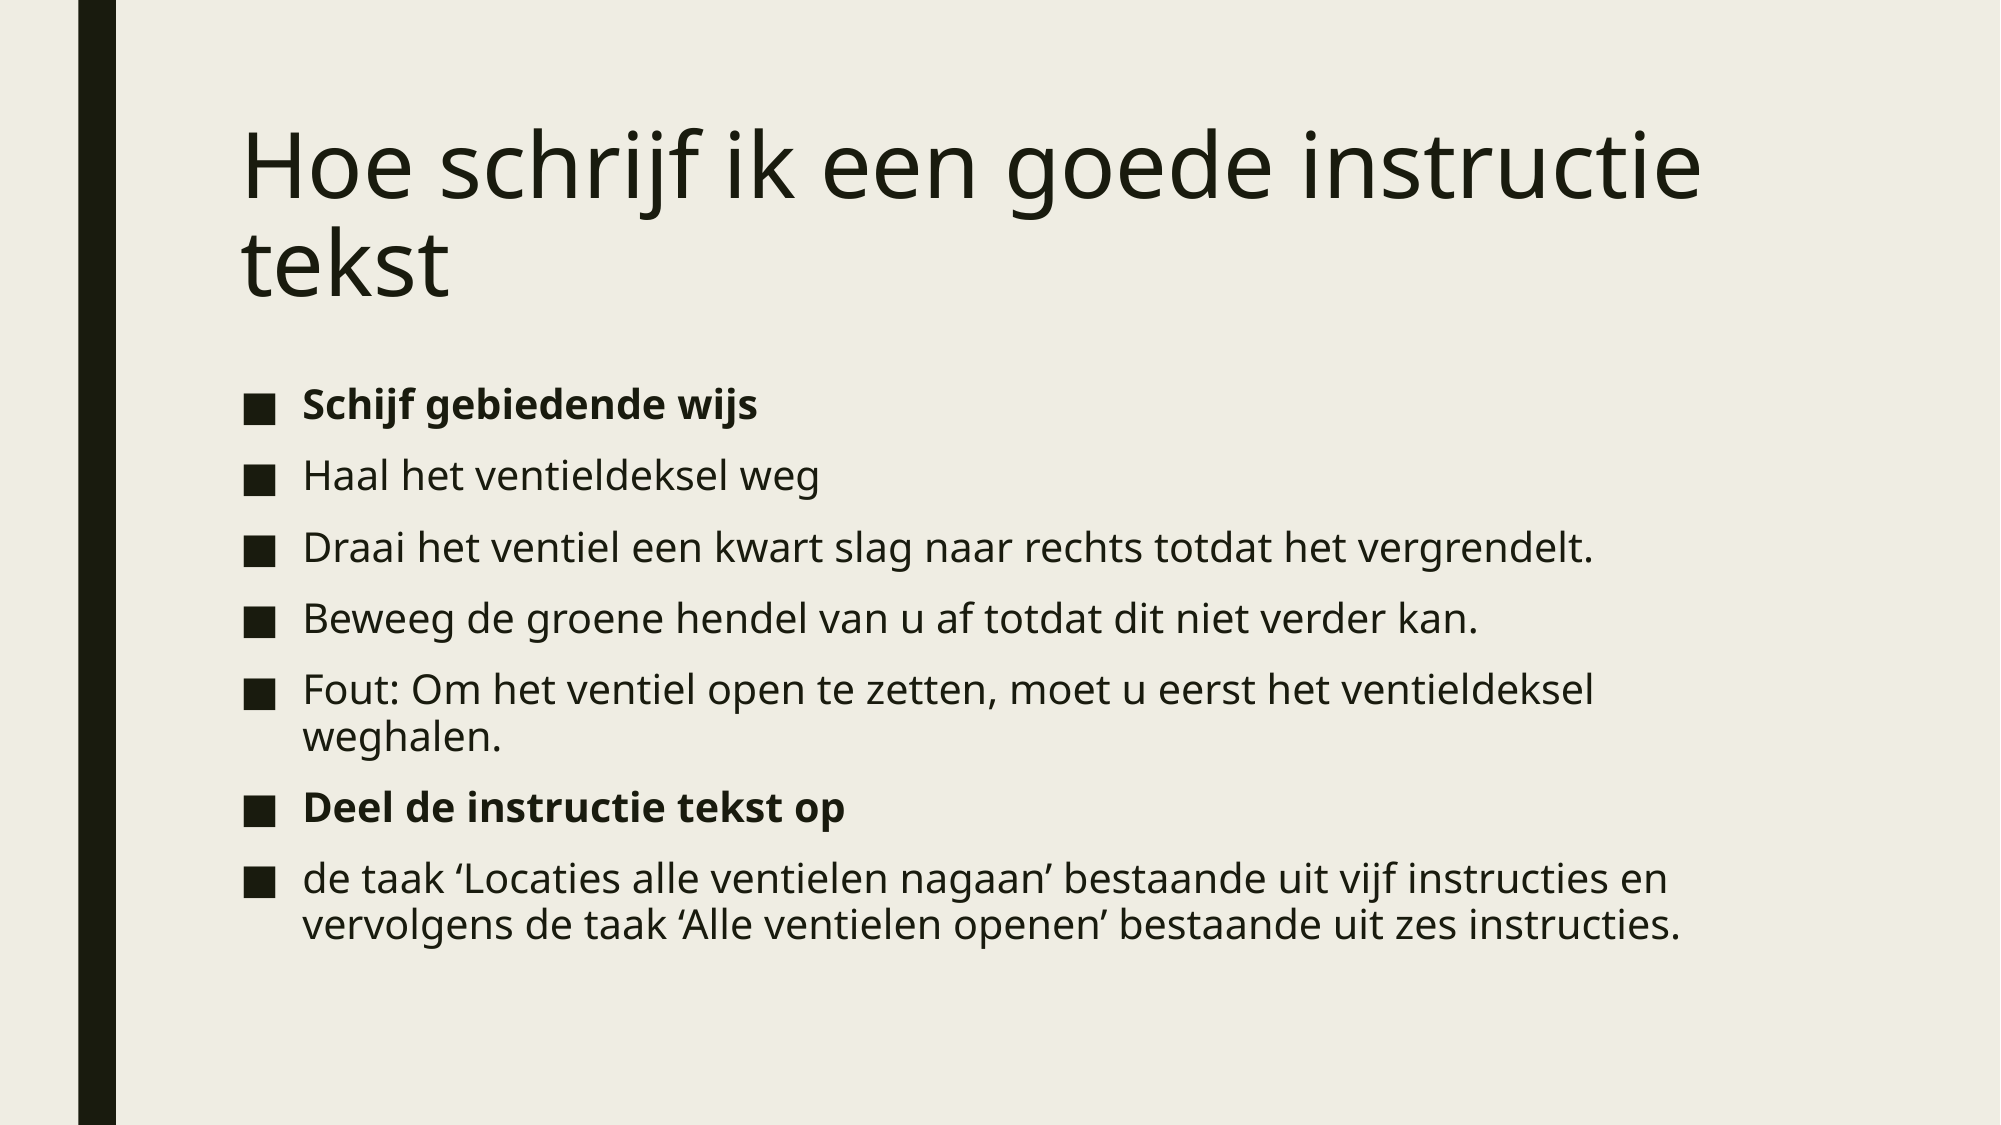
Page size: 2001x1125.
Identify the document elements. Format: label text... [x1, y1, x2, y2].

list Schijf gebiedende wijs Haal het ventieldeksel weg Draai het ventiel een kwart slag naar rechts totdat het vergrendelt. Beweeg de groene hendel van u af totdat dit niet verder kan. Fout: Om het ventiel open te zetten, moet u eerst het ventieldeksel weghalen. Deel de instructie tekst op de taak ‘Locaties alle ventielen nagaan’ bestaande uit vijf instructies en vervolgens de taak ‘Alle ventielen openen’ bestaande uit zes instructies. [225, 375, 1800, 963]
title Hoe schrijf ik een goede instructie tekst [225, 112, 1800, 357]
